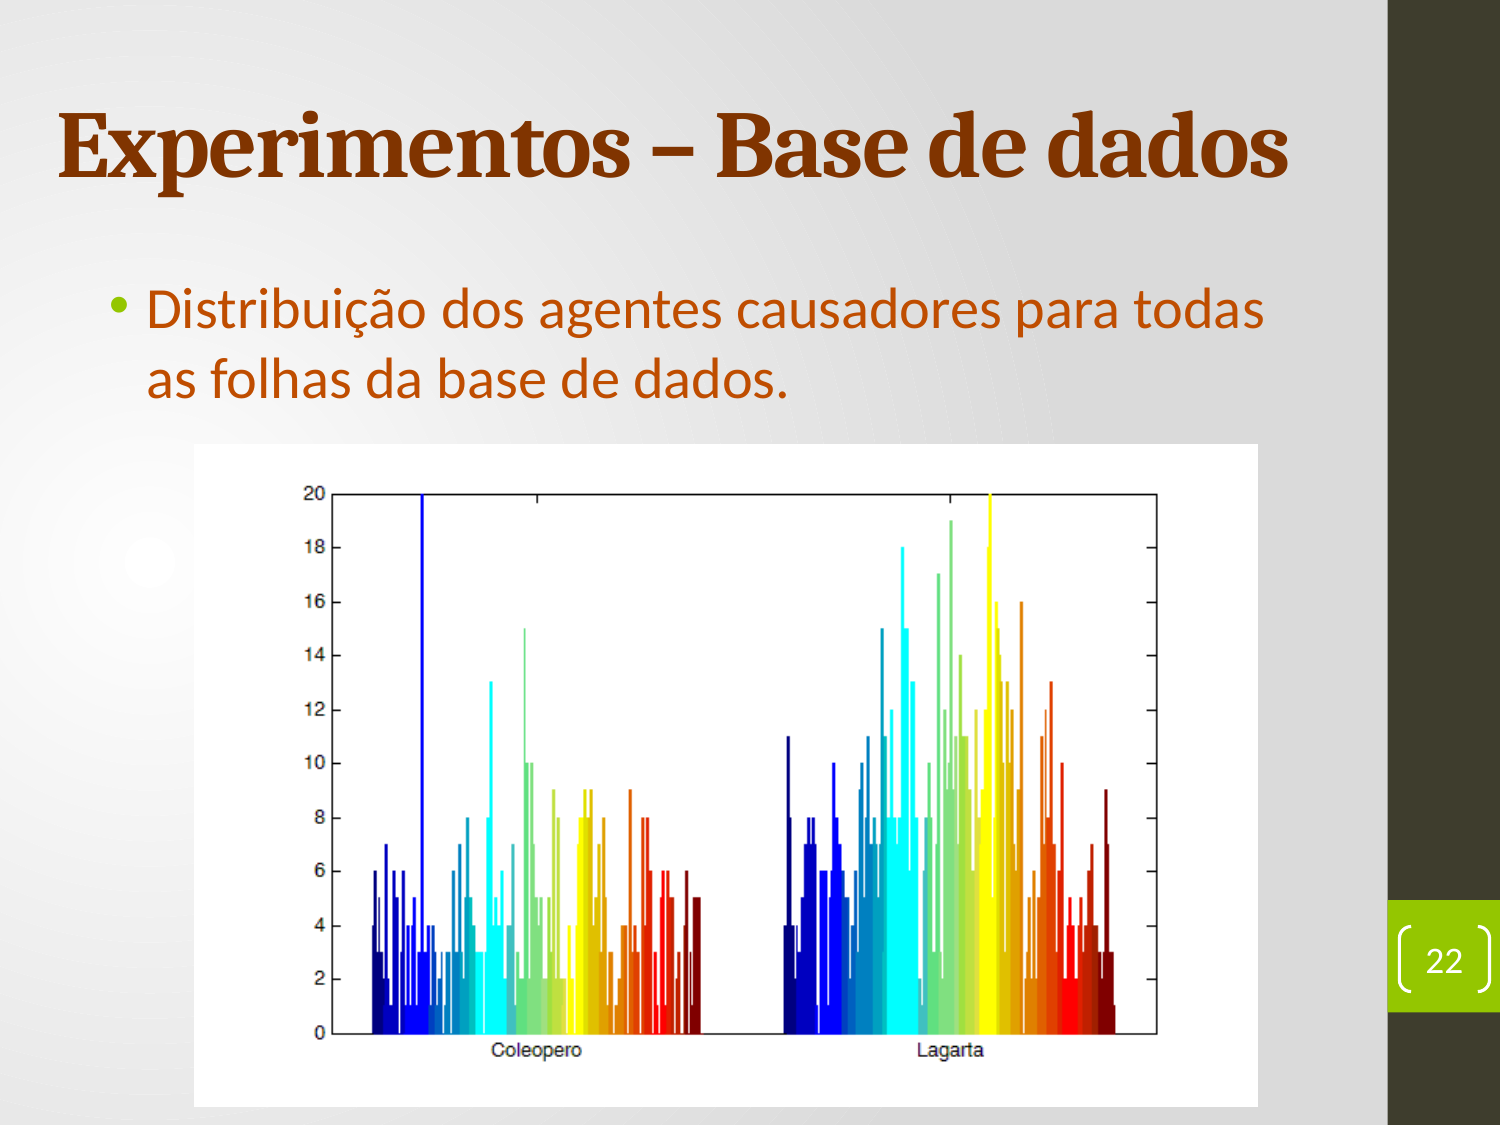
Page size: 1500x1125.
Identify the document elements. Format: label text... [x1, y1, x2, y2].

title Experimentos – Base de dados [41, 45, 1353, 233]
picture [194, 443, 1258, 1108]
list Distribuição dos agentes causadores para todas as folhas da base de dados. [75, 262, 1325, 1050]
slide_number 22 [1397, 924, 1492, 994]
